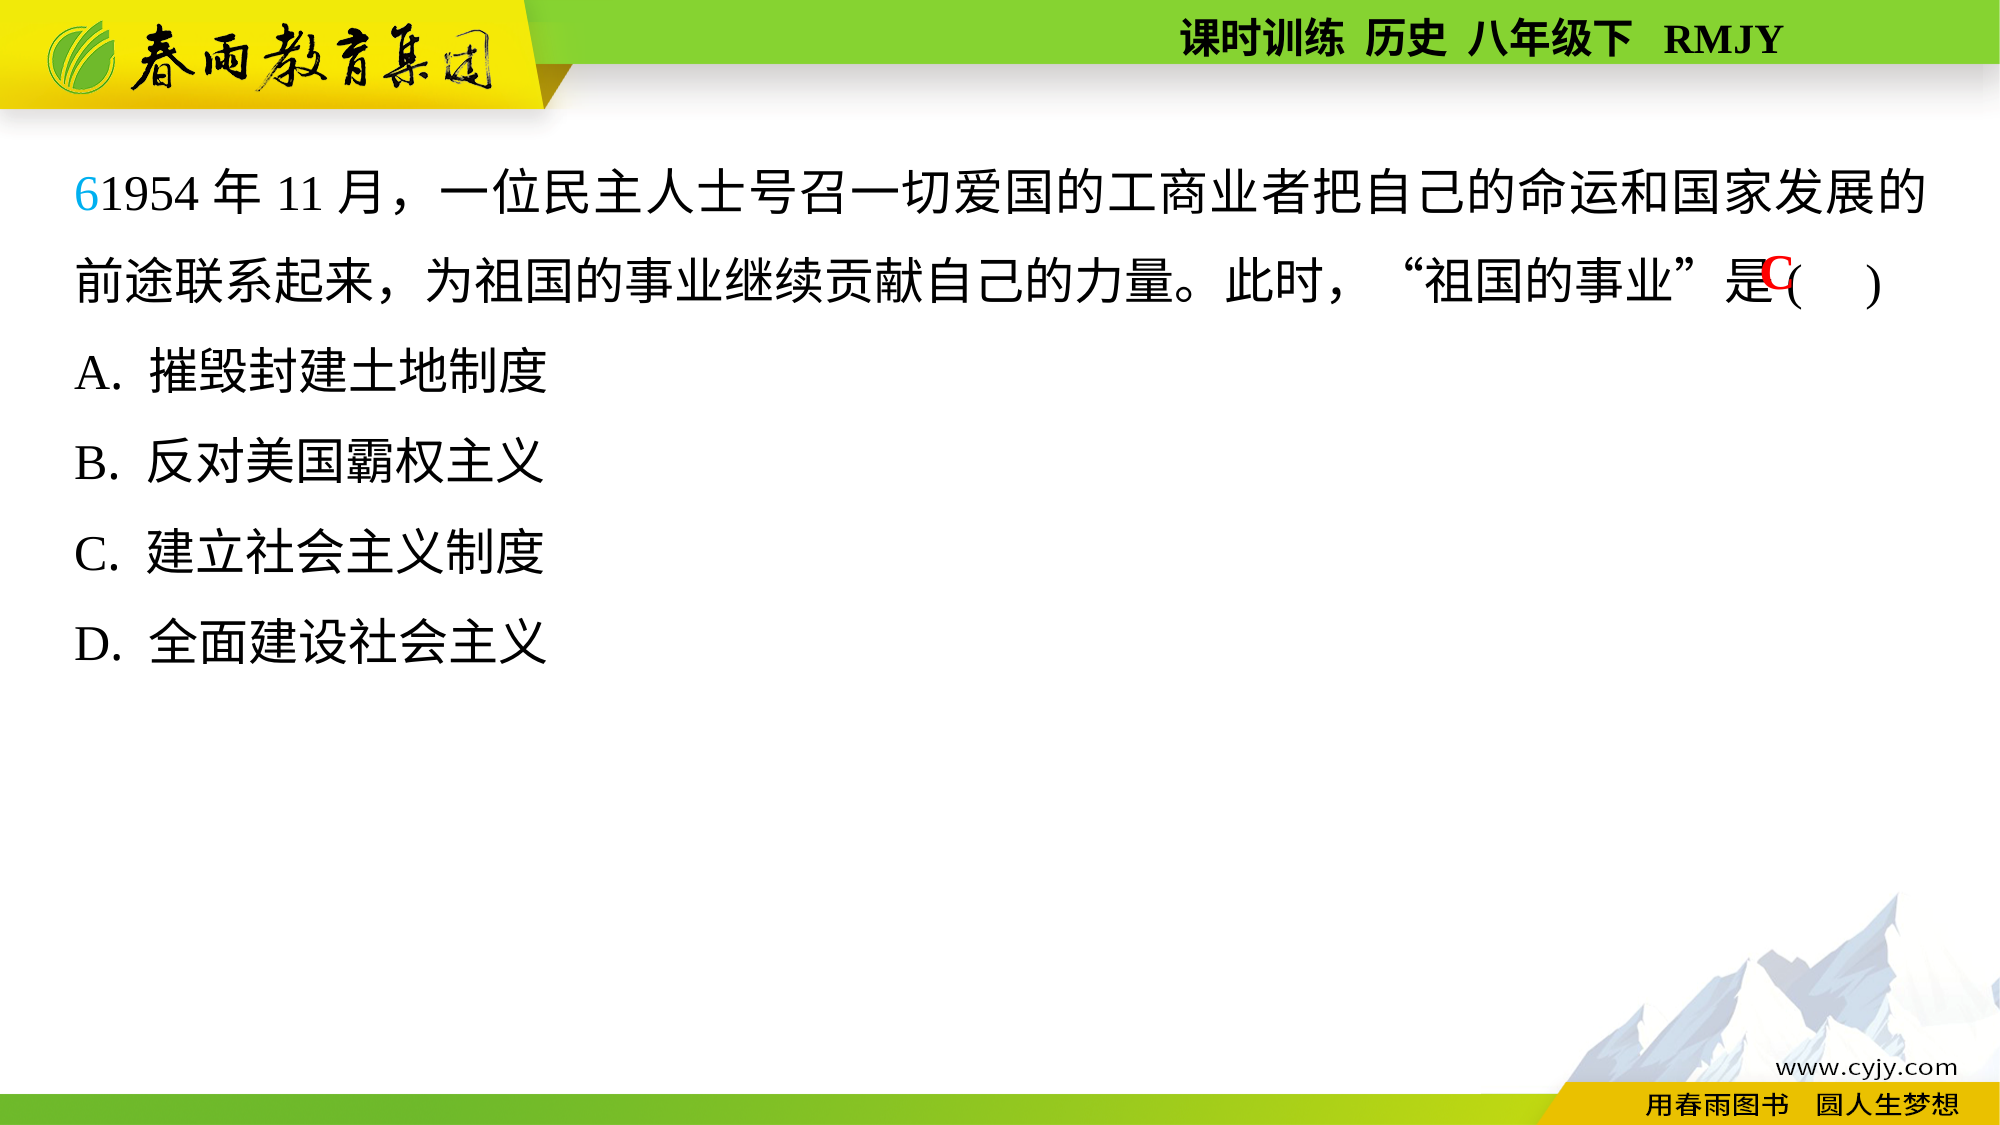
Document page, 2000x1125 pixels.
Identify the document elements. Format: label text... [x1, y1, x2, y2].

text_box C [1744, 231, 1811, 307]
picture [0, 0, 2000, 1125]
list 61954年11月，一位民主人士号召一切爱国的工商业者把自己的命运和国家发展的前途联系起来，为祖国的事业继续贡献自己的力量。此时，“祖国的事业”是( ) A. 摧毁封建土地制度 B. 反对美国霸权主义 C. 建立社会主义制度 D. 全面建设社会主义 [59, 122, 1944, 683]
